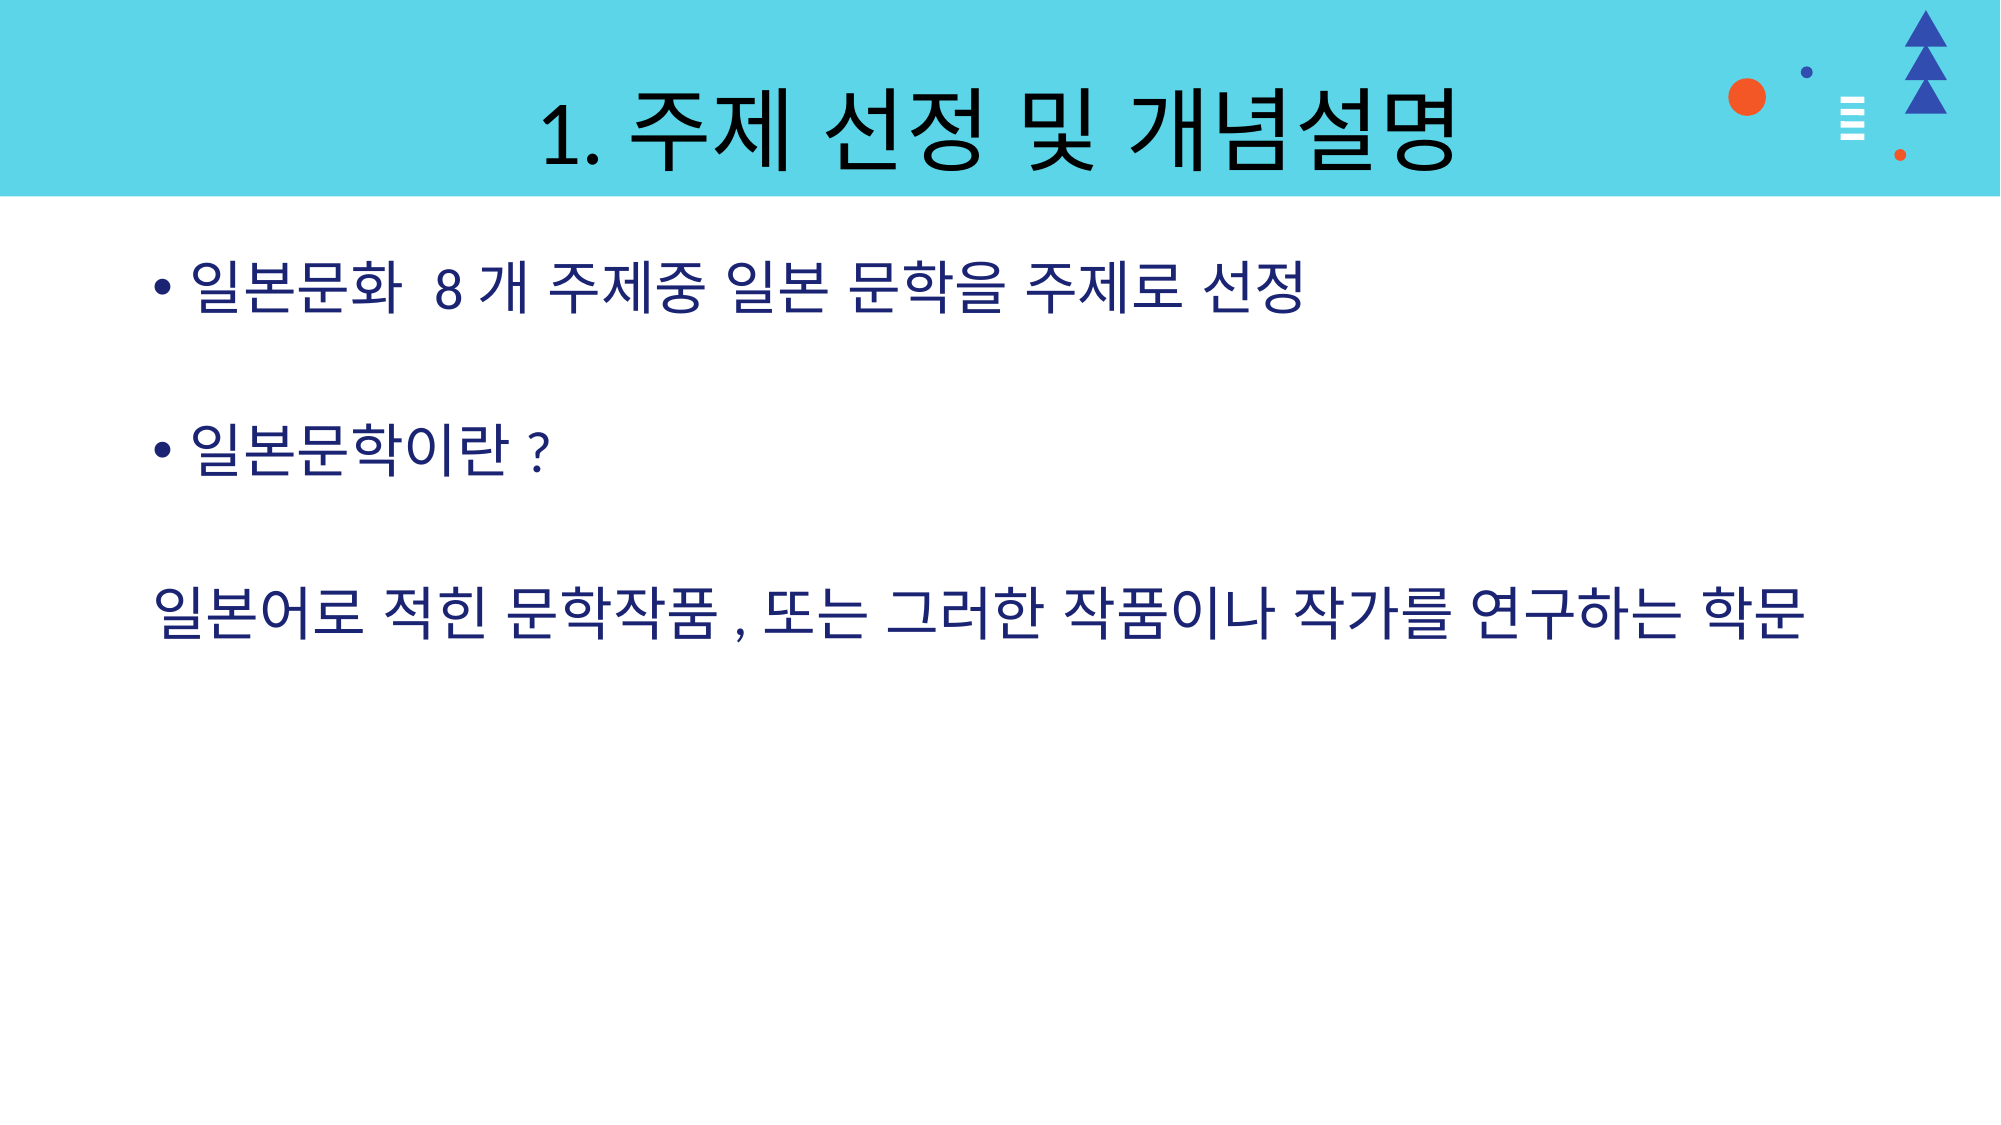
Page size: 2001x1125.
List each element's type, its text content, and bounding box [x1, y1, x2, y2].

title 1.주제 선정 및 개념설명 [137, 59, 1863, 197]
list 일본문화 8개 주제중 일본 문학을 주제로 선정 일본문학이란? 일본어로 적힌 문학작품,또는 그러한 작품이나 작가를 연구하는 학문 [137, 243, 1863, 1014]
